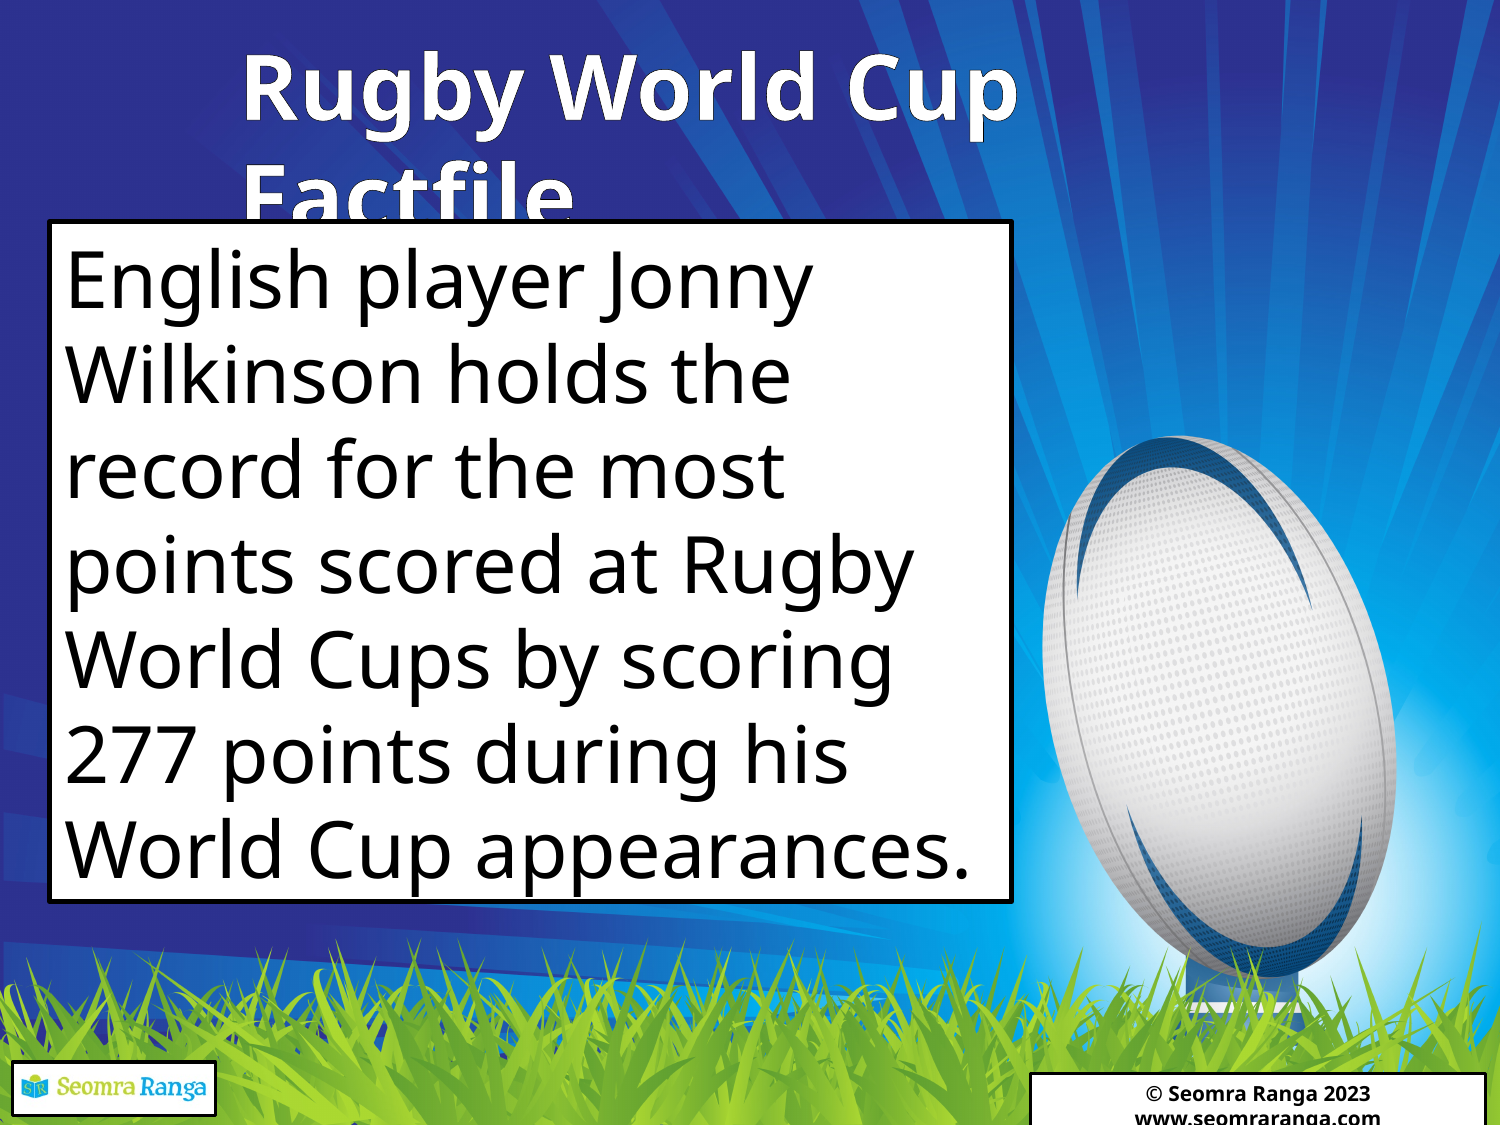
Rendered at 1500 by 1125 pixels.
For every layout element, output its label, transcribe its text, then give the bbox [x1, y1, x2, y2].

text_box Rugby World Cup Factfile [223, 21, 1277, 256]
text_box English player Jonny Wilkinson holds the record for the most points scored at Rugby World Cups by scoring 277 points during his World Cup appearances. [49, 221, 1012, 902]
text_box © Seomra Ranga 2023 www.seomraranga.com [1030, 1073, 1486, 1125]
picture [0, 0, 1500, 1125]
